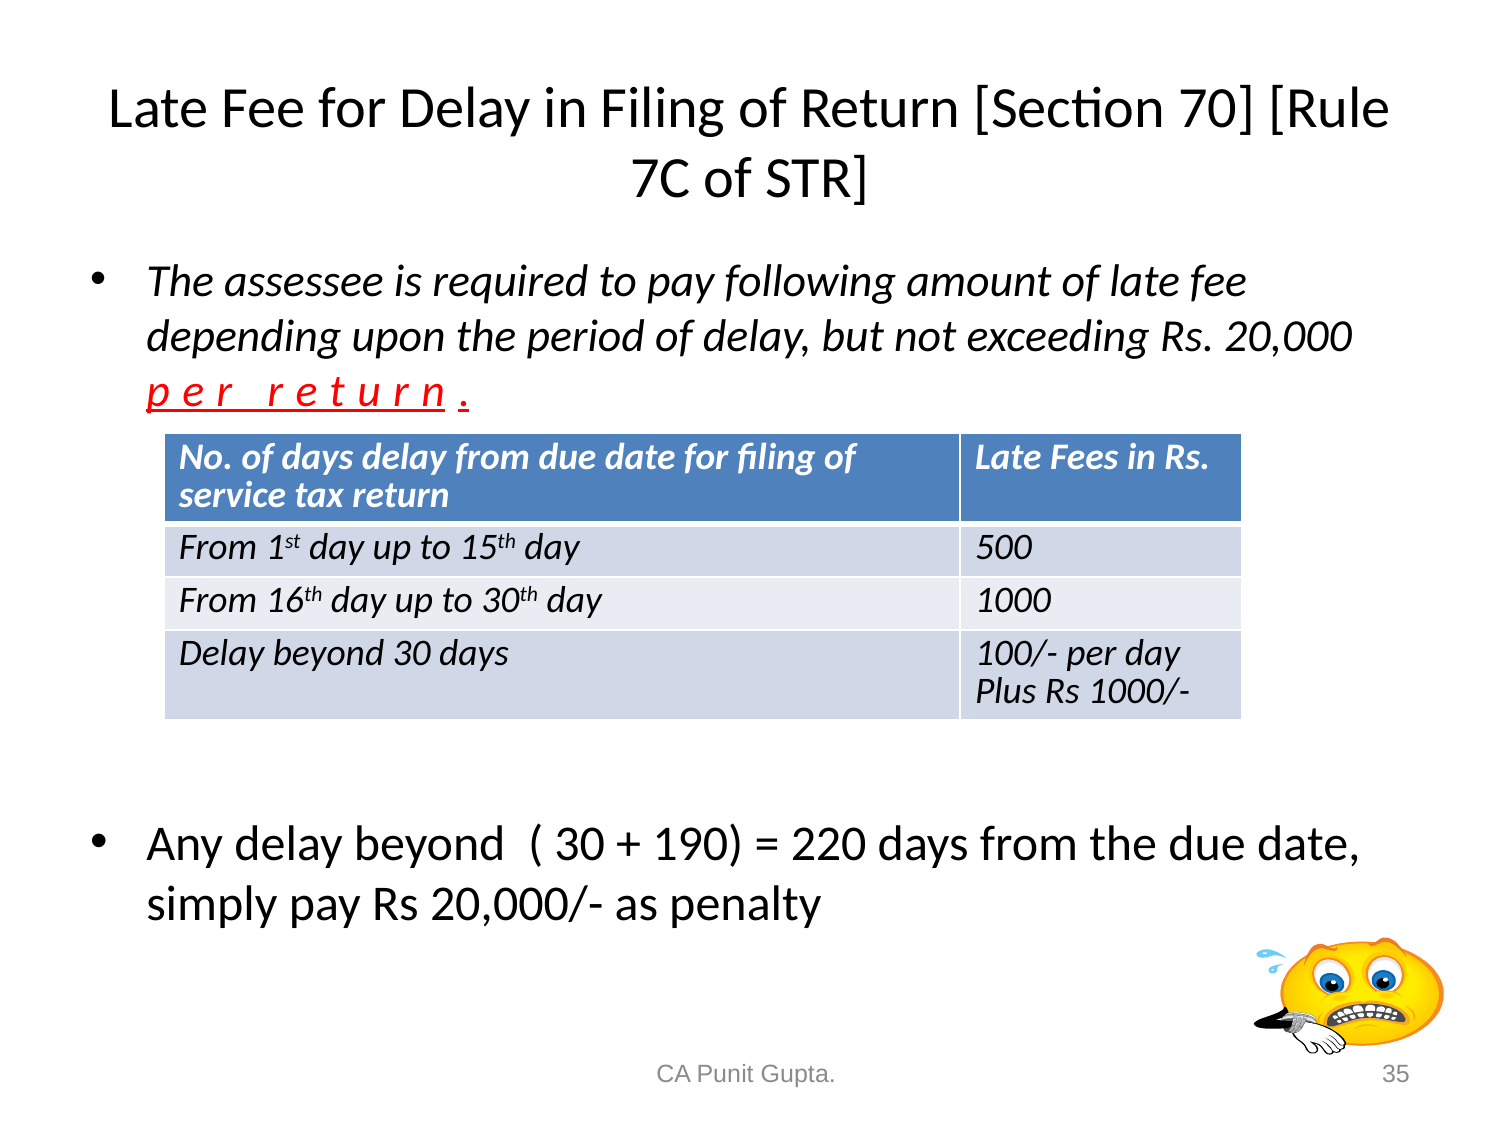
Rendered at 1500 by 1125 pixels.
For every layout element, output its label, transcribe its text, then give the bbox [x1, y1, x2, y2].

table_cell Delay beyond 30 days [165, 631, 959, 719]
table_cell From 1st day up to 15th day [165, 527, 959, 576]
table_header Late Fees in Rs. [961, 434, 1241, 521]
footer CA Punit Gupta. [512, 1042, 988, 1103]
table_cell 1000 [961, 578, 1241, 629]
table_cell From 16th day up to 30th day [165, 578, 959, 629]
slide_number 35 [1074, 1042, 1425, 1103]
table_header No. of days delay from due date for filing of service tax return [165, 434, 959, 521]
title Late Fee for Delay in Filing of Return [Section 70] [Rule 7C of STR] [75, 45, 1425, 233]
list The assessee is required to pay following amount of late fee depending upon the period of delay, but not exceeding Rs. 20,000 per return. Any delay beyond ( 30 + 190) = 220 days from the due date, simply pay Rs 20,000/- as penalty [75, 242, 1425, 1043]
picture [1253, 937, 1444, 1055]
table_cell 500 [961, 527, 1241, 576]
table_cell 100/- per day Plus Rs 1000/- [961, 631, 1241, 719]
